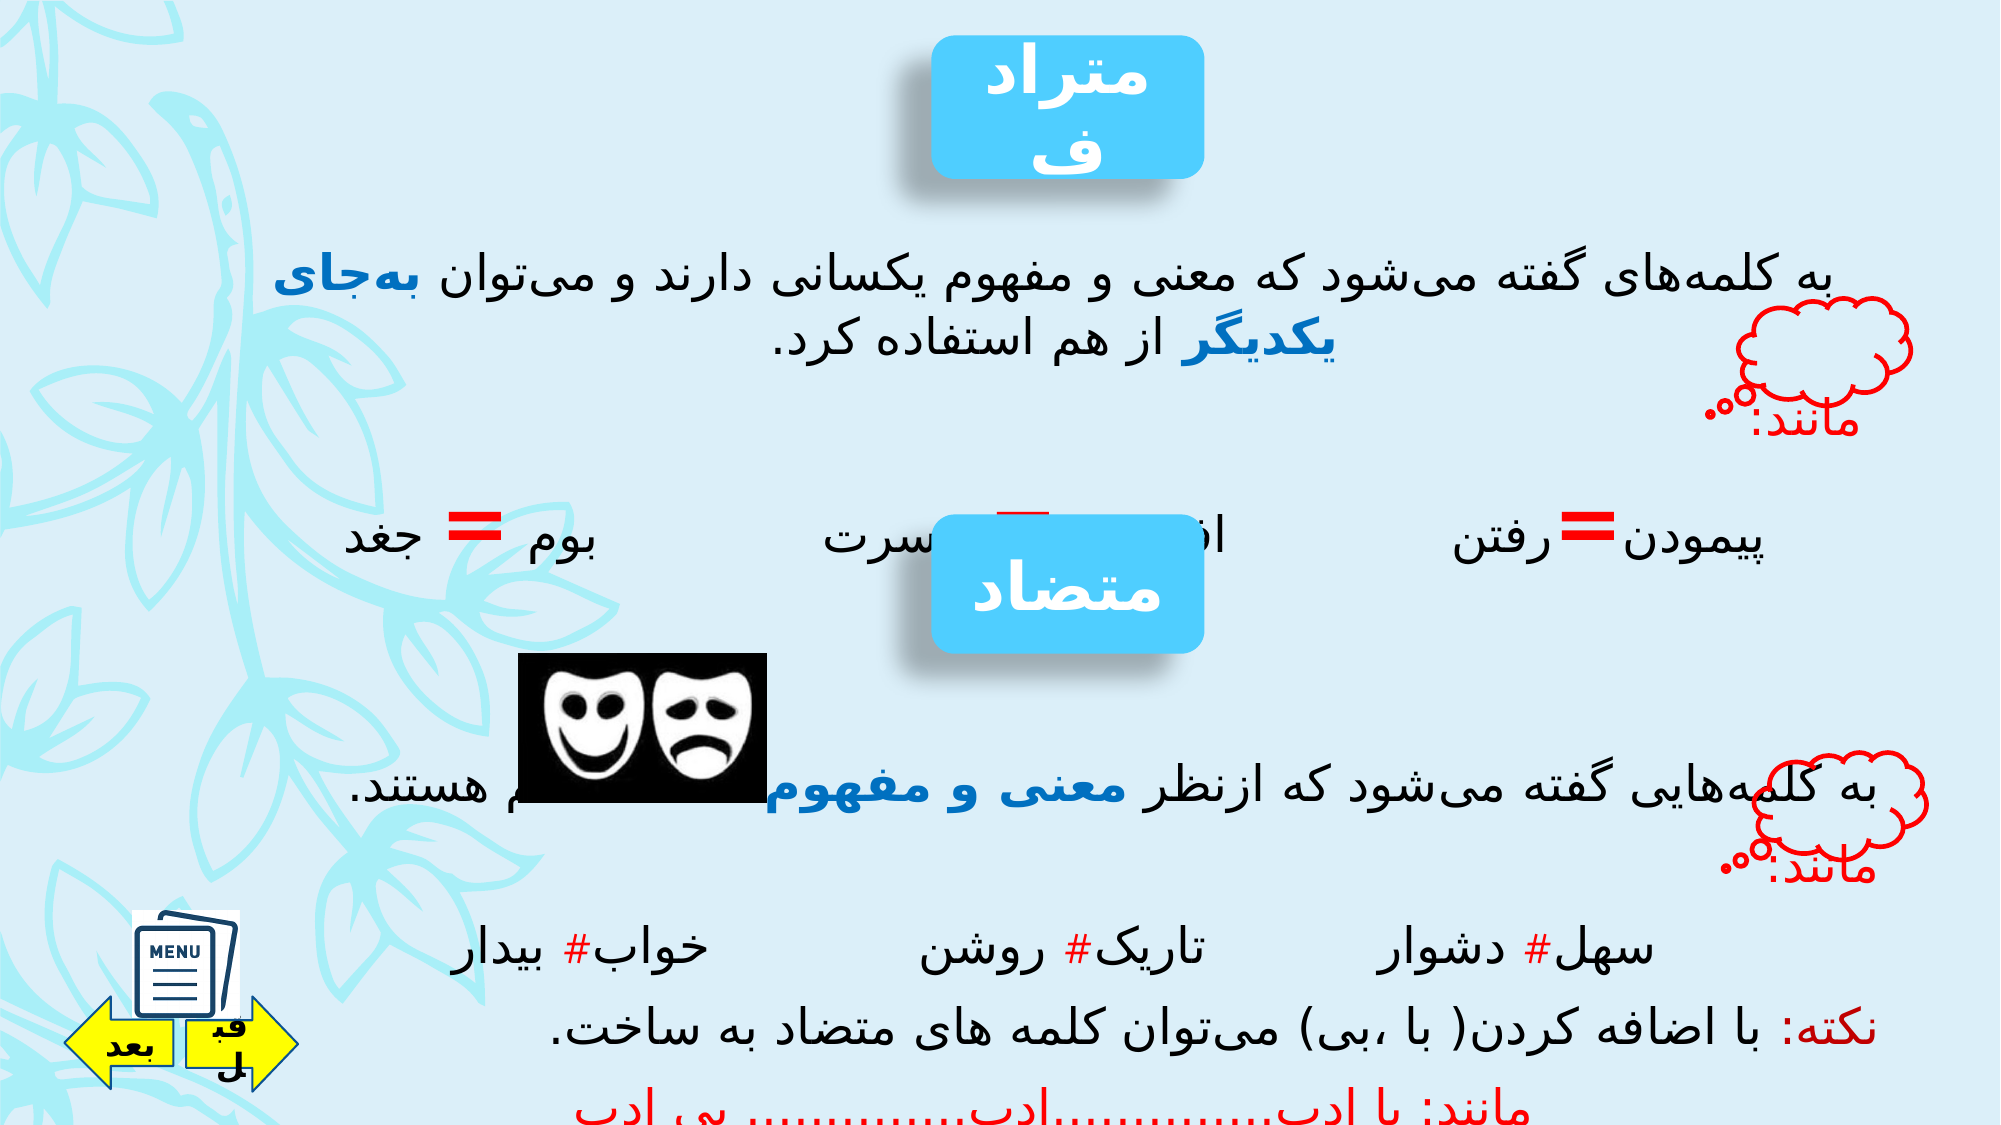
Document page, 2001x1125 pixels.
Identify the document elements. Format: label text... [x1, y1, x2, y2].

text_box [1750, 751, 1928, 862]
text_box [1722, 864, 1731, 873]
text_box [1718, 399, 1733, 414]
text_box [1733, 853, 1748, 868]
picture [518, 653, 767, 803]
text_box مترادف [930, 34, 1206, 181]
text_box قبل [185, 995, 299, 1093]
text_box [1735, 297, 1912, 407]
text_box مترادف به کلمه‌های گفته می‌شود که معنی و مفهوم یکسانی دارند و می‌‌توان به‌جای یکدیگر از هم استفاده کرد. مانند: پیمودن=رفتن افسوس= حسرت بوم = جغد به کلمه‌هایی گفته می‌شود که ازنظر معنی و مفهوم مخالف هم هستند. مانند: سهل# دشوار تاریک# روشن خواب# بیدار نکته: با اضافه کردن( با ،بی) می‌‌توان کلمه های متضاد به ساخت. مانند: با ادب..............ادب.............. بی ادب [214, 35, 1894, 1125]
text_box [1706, 410, 1715, 419]
picture [132, 910, 240, 1018]
text_box بعد [63, 995, 175, 1091]
text_box متضاد [930, 513, 1206, 655]
